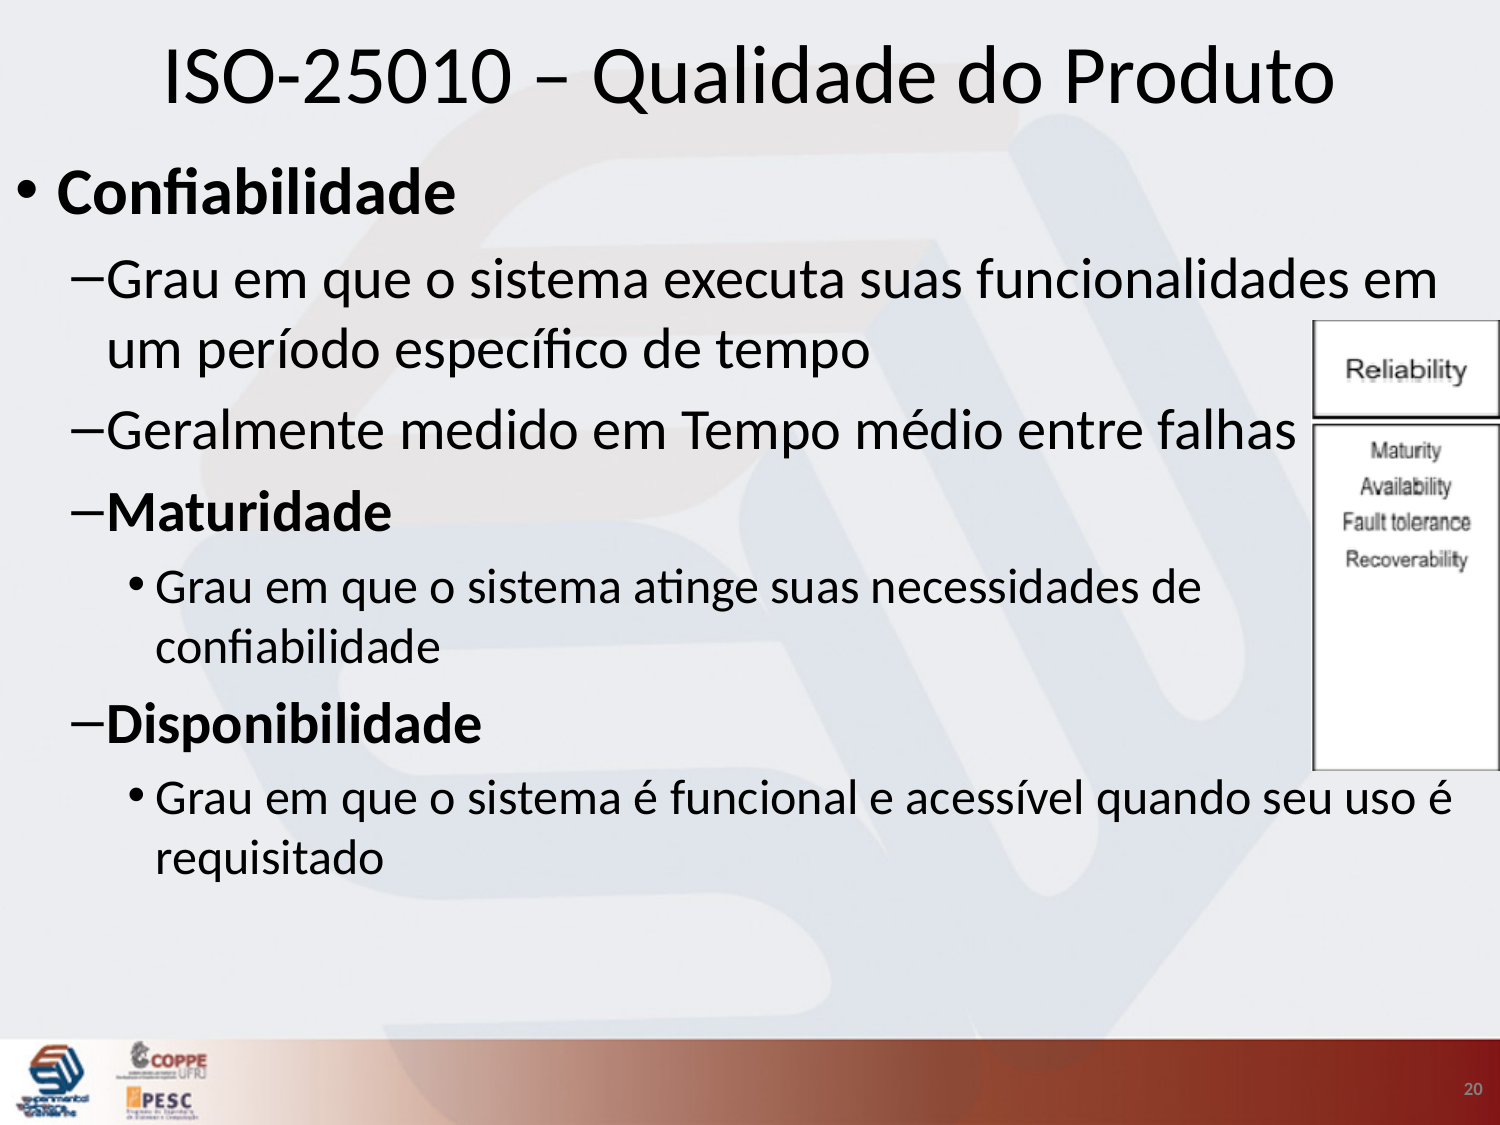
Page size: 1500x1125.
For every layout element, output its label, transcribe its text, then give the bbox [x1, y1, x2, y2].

picture [0, 1035, 1500, 1125]
picture [1310, 320, 1500, 772]
title ISO-25010 – Qualidade do Produto [0, 0, 1500, 141]
list Confiabilidade Grau em que o sistema executa suas funcionalidades em um período específico de tempo Geralmente medido em Tempo médio entre falhas Maturidade Grau em que o sistema atinge suas necessidades de confiabilidade Disponibilidade Grau em que o sistema é funcional e acessível quando seu uso é requisitado [0, 141, 1500, 1035]
